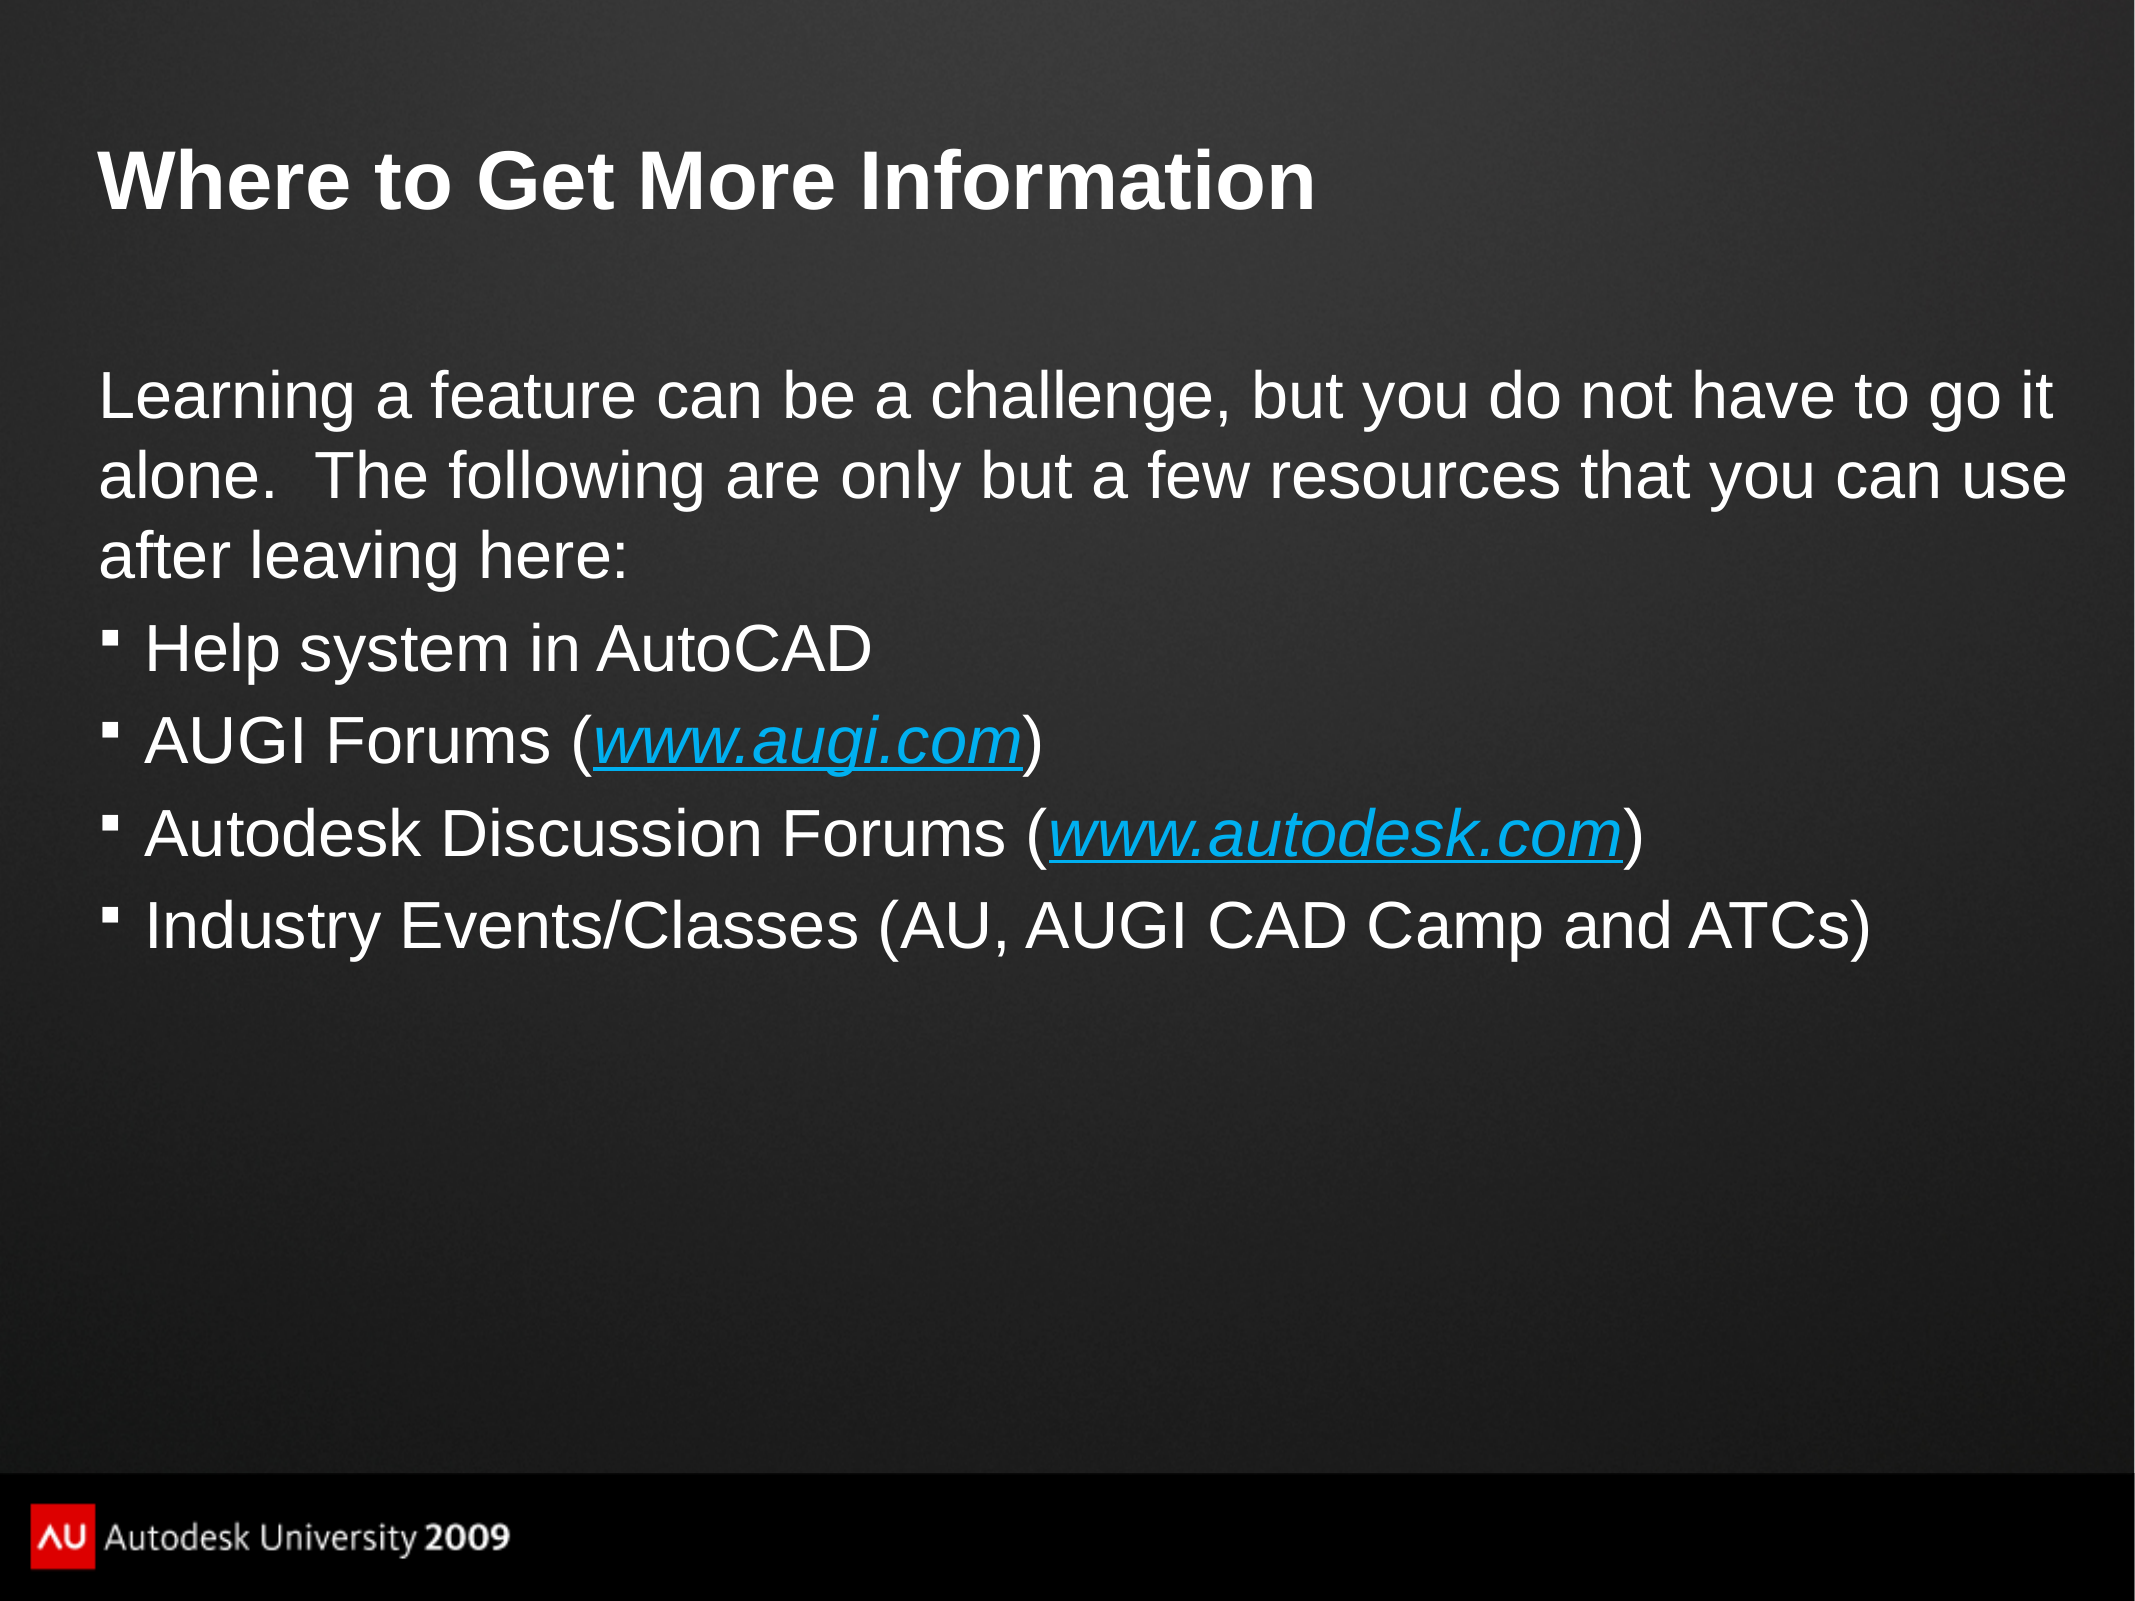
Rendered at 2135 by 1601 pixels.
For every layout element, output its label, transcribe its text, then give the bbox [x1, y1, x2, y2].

title Where to Get More Information [96, 59, 2028, 293]
list Learning a feature can be a challenge, but you do not have to go it alone. The following are only but a few resources that you can use after leaving here: Help system in AutoCAD AUGI Forums (www.augi.com) Autodesk Discussion Forums (www.autodesk.com) Industry Events/Classes (AU, AUGI CAD Camp and ATCs) [97, 351, 2081, 1452]
picture [0, 0, 2135, 1601]
